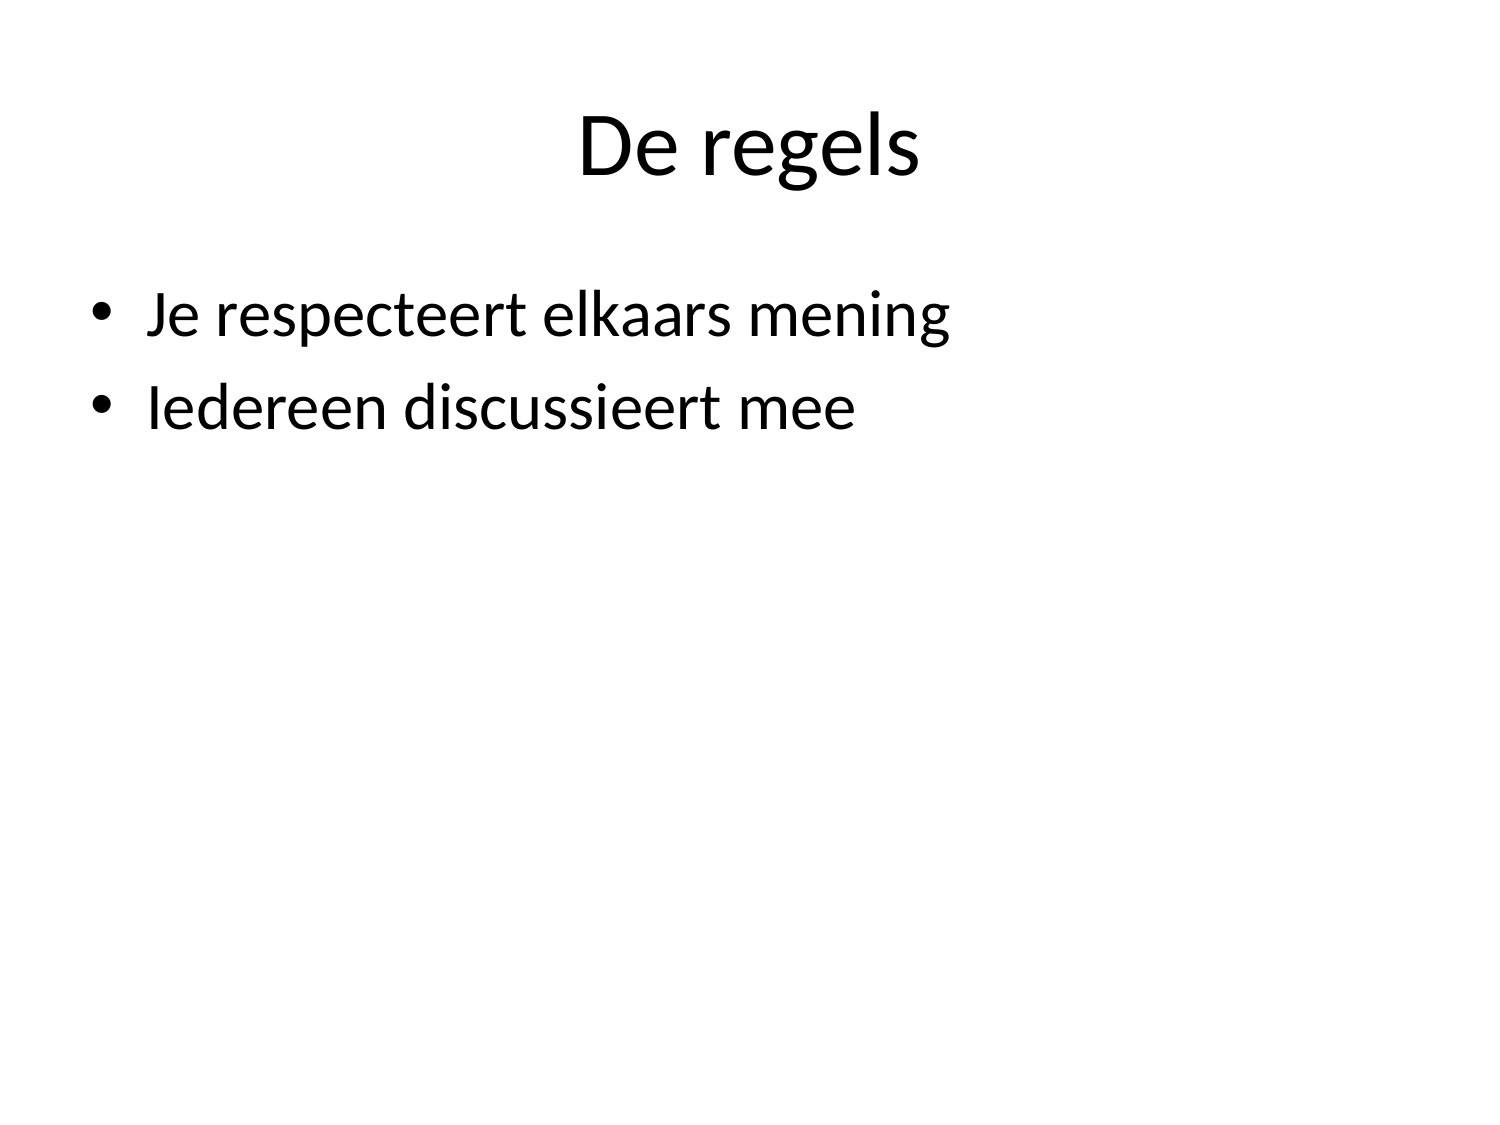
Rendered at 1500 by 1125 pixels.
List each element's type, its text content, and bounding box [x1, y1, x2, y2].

title De regels [75, 45, 1425, 233]
list Je respecteert elkaars mening Iedereen discussieert mee [75, 262, 1425, 1005]
